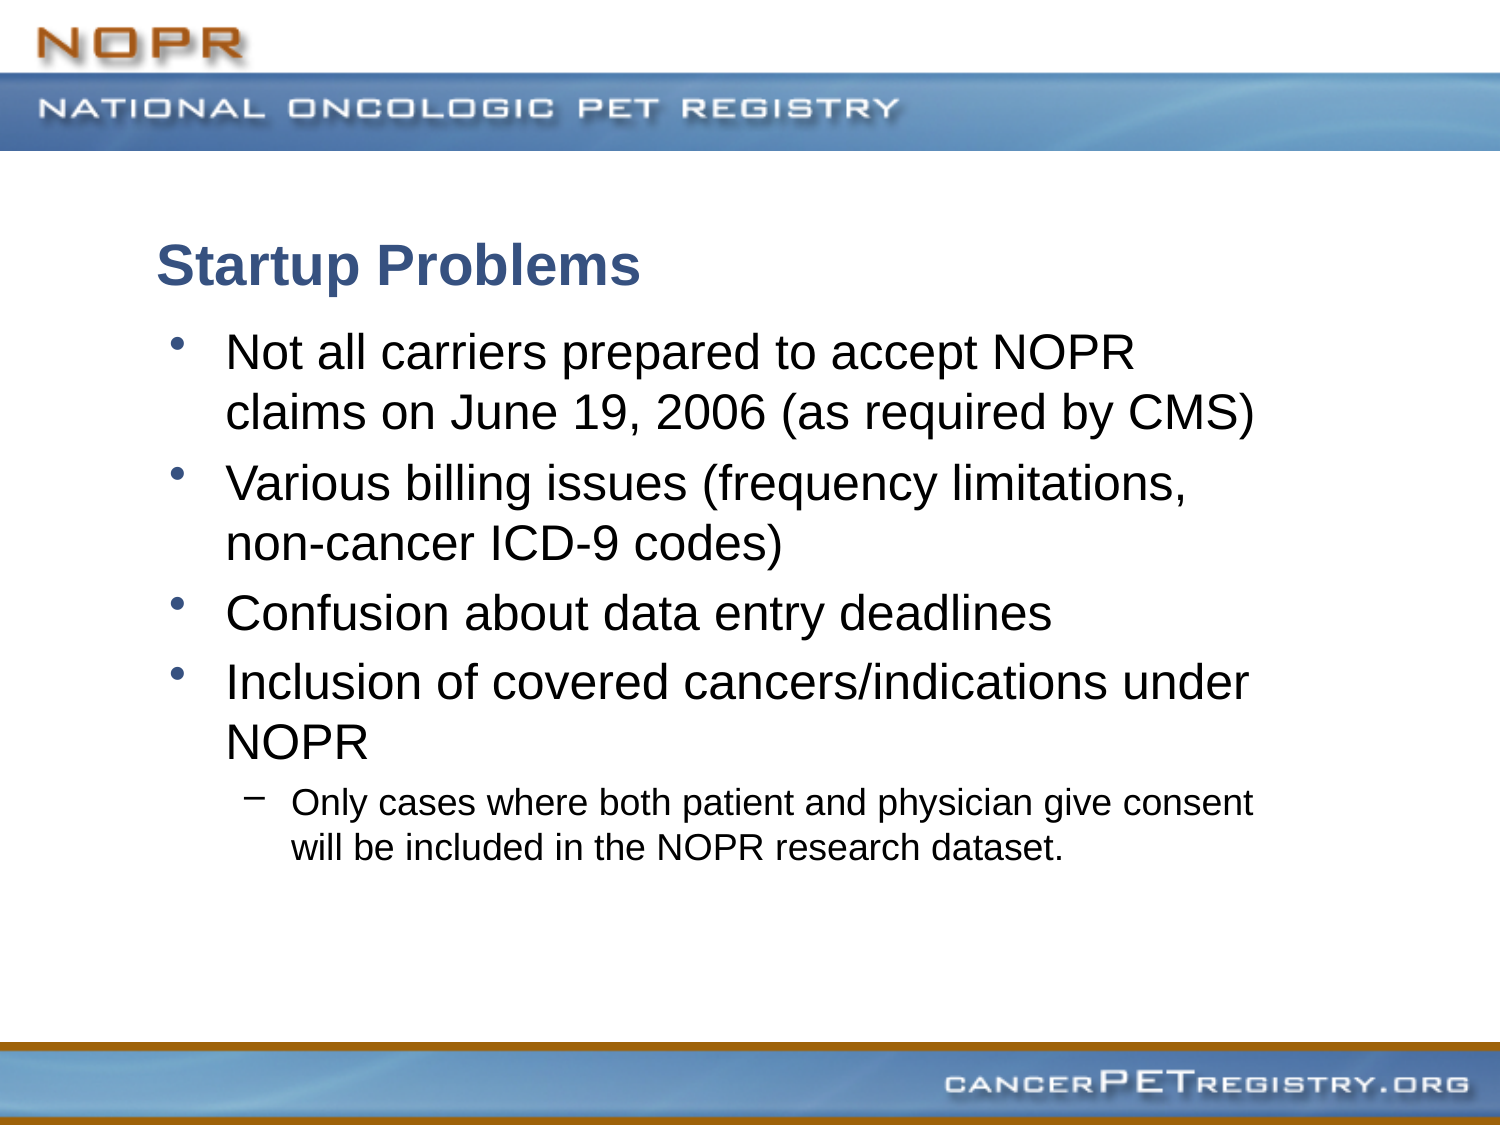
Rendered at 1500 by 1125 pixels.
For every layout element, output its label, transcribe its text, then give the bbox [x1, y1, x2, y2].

picture [0, 1042, 1500, 1125]
list Not all carriers prepared to accept NOPR claims on June 19, 2006 (as required by CMS) Various billing issues (frequency limitations, non-cancer ICD-9 codes) Confusion about data entry deadlines Inclusion of covered cancers/indications under NOPR Only cases where both patient and physician give consent will be included in the NOPR research dataset. [153, 312, 1276, 888]
picture [0, 24, 1500, 151]
title Startup Problems [141, 212, 1363, 313]
